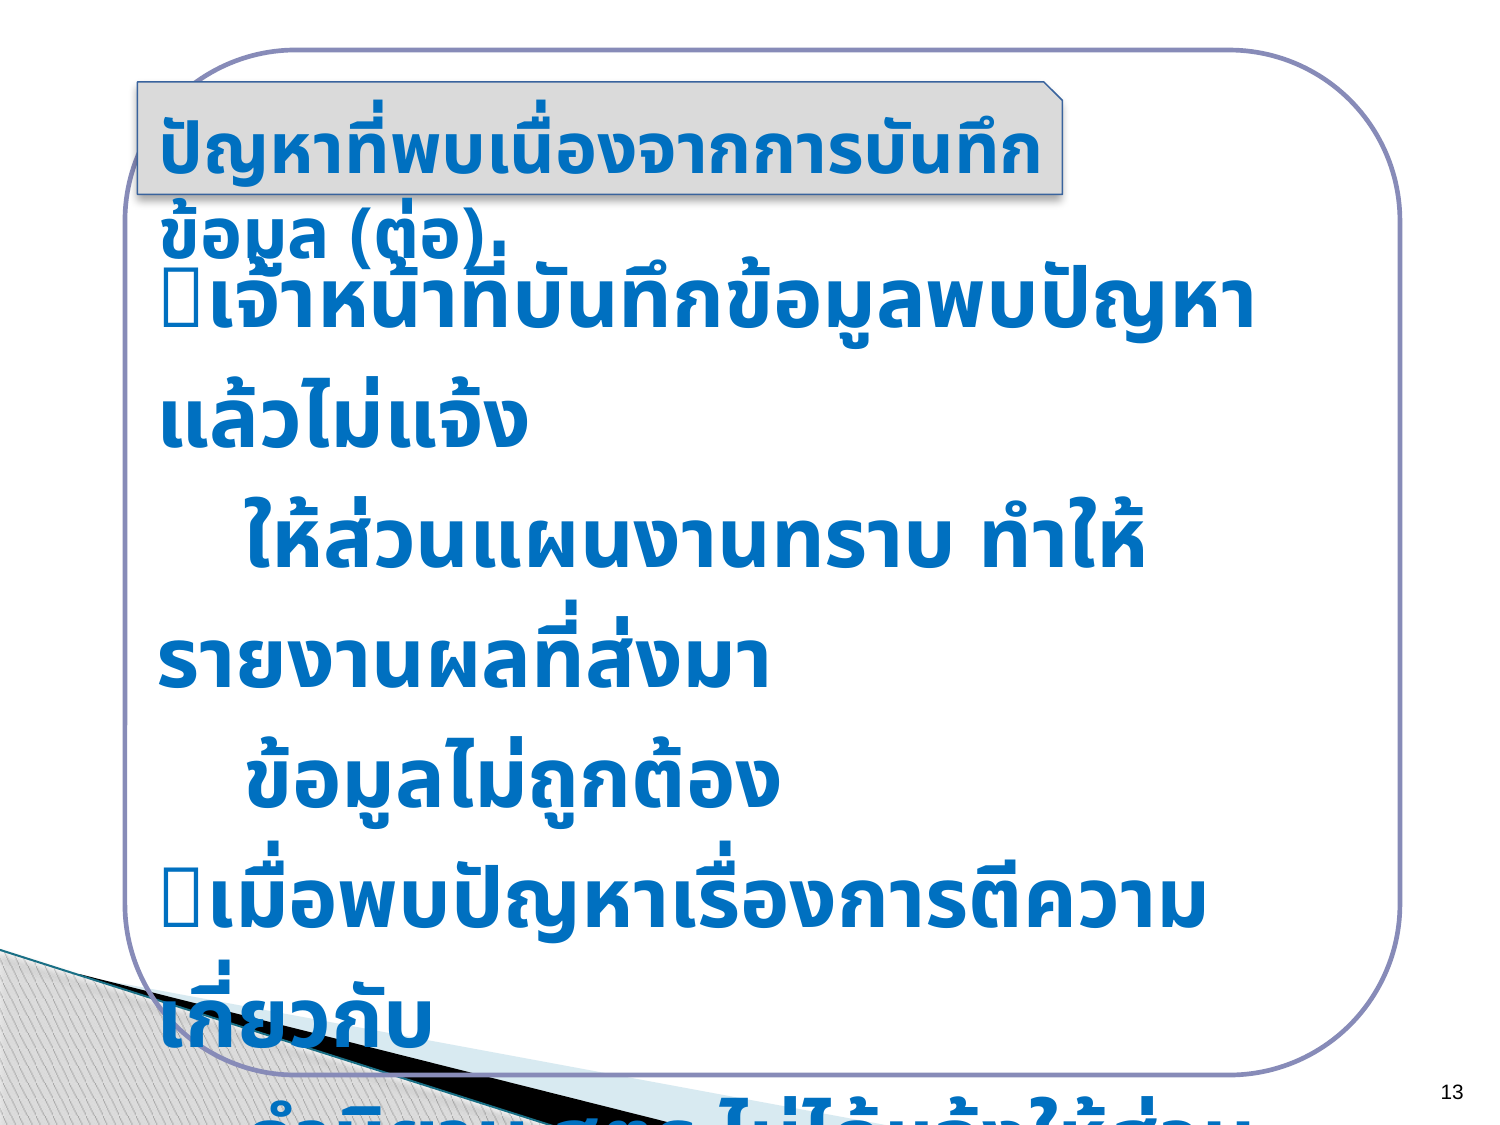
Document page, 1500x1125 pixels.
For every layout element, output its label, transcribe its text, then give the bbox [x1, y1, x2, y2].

text_box ปัญหาที่พบเนื่องจากการบันทึกข้อมูล (ต่อ) [139, 102, 1127, 191]
text_box [221, 1063, 1304, 1080]
text_box [136, 81, 1064, 196]
text_box เจ้าหน้าที่บันทึกข้อมูลพบปัญหาแล้วไม่แจ้ง ให้ส่วนแผนงานทราบ ทำให้รายงานผลที่ส่งมา ข้อมูลไม่ถูกต้อง เมื่อพบปัญหาเรื่องการตีความเกี่ยวกับ คำนิยาม สูตร ไม่ได้แจ้งให้ส่วนแผนงานทราบ [137, 224, 1388, 1063]
text_box [120, 45, 1405, 979]
slide_number 13 [1418, 1051, 1479, 1112]
